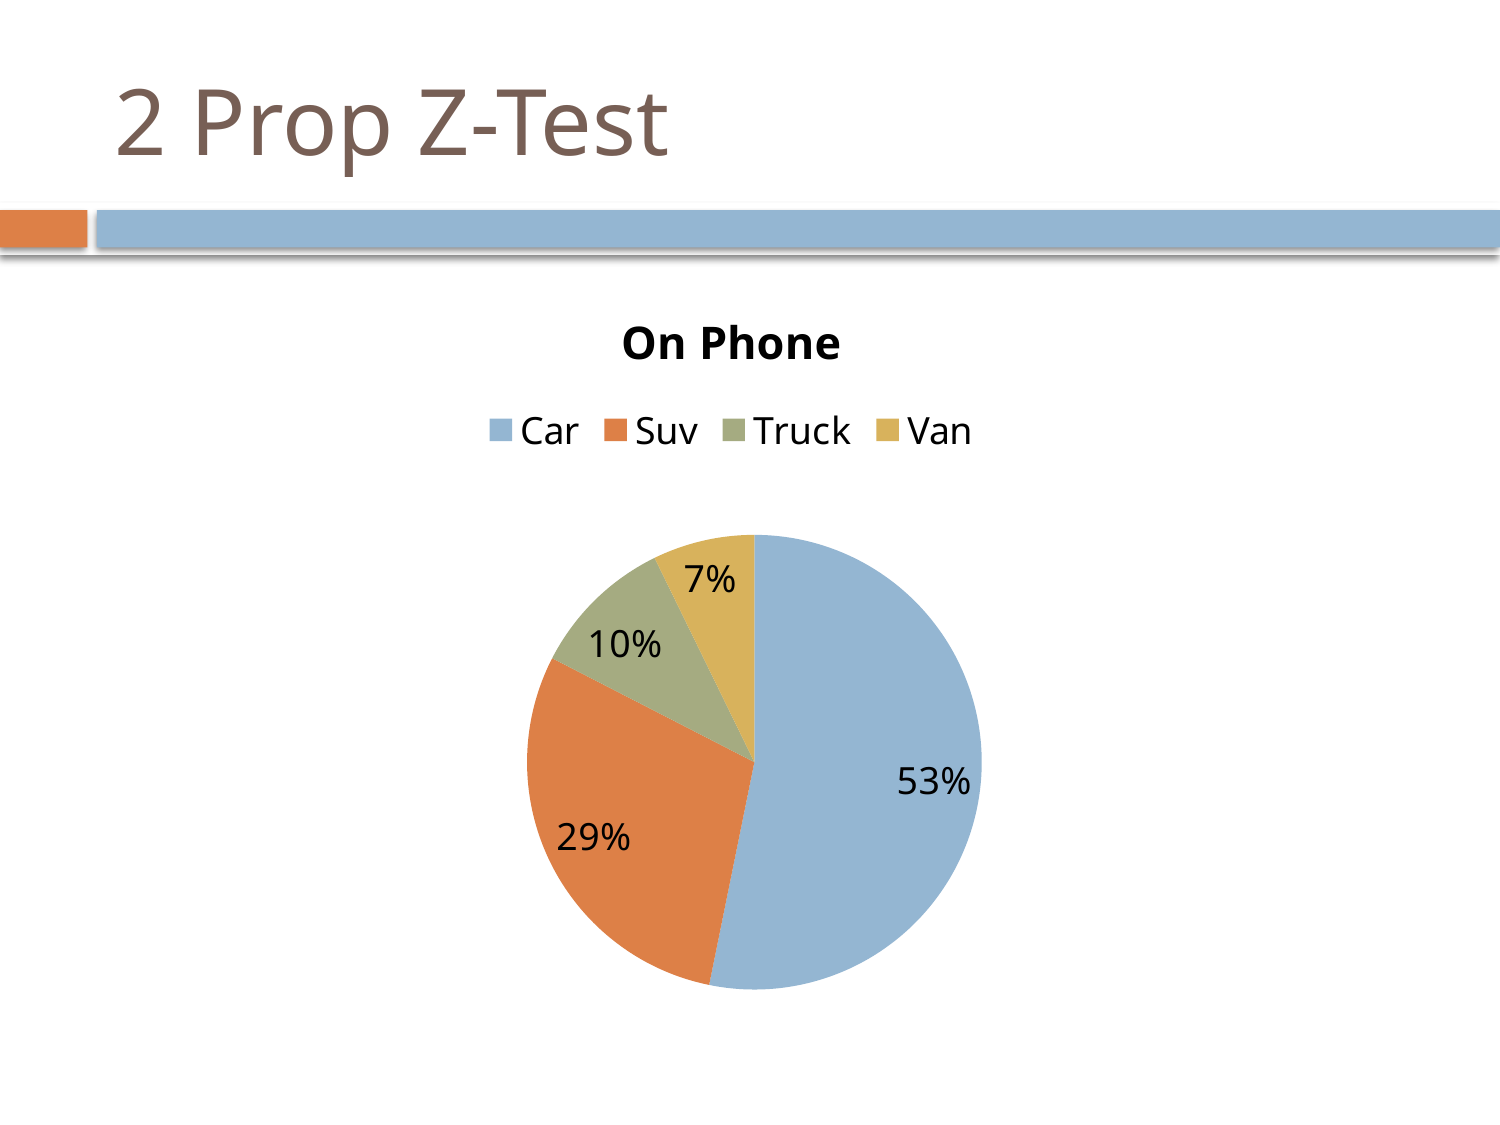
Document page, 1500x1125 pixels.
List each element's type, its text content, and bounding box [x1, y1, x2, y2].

title 2 Prop Z-Test [99, 37, 1438, 200]
chart [199, 274, 1263, 1005]
